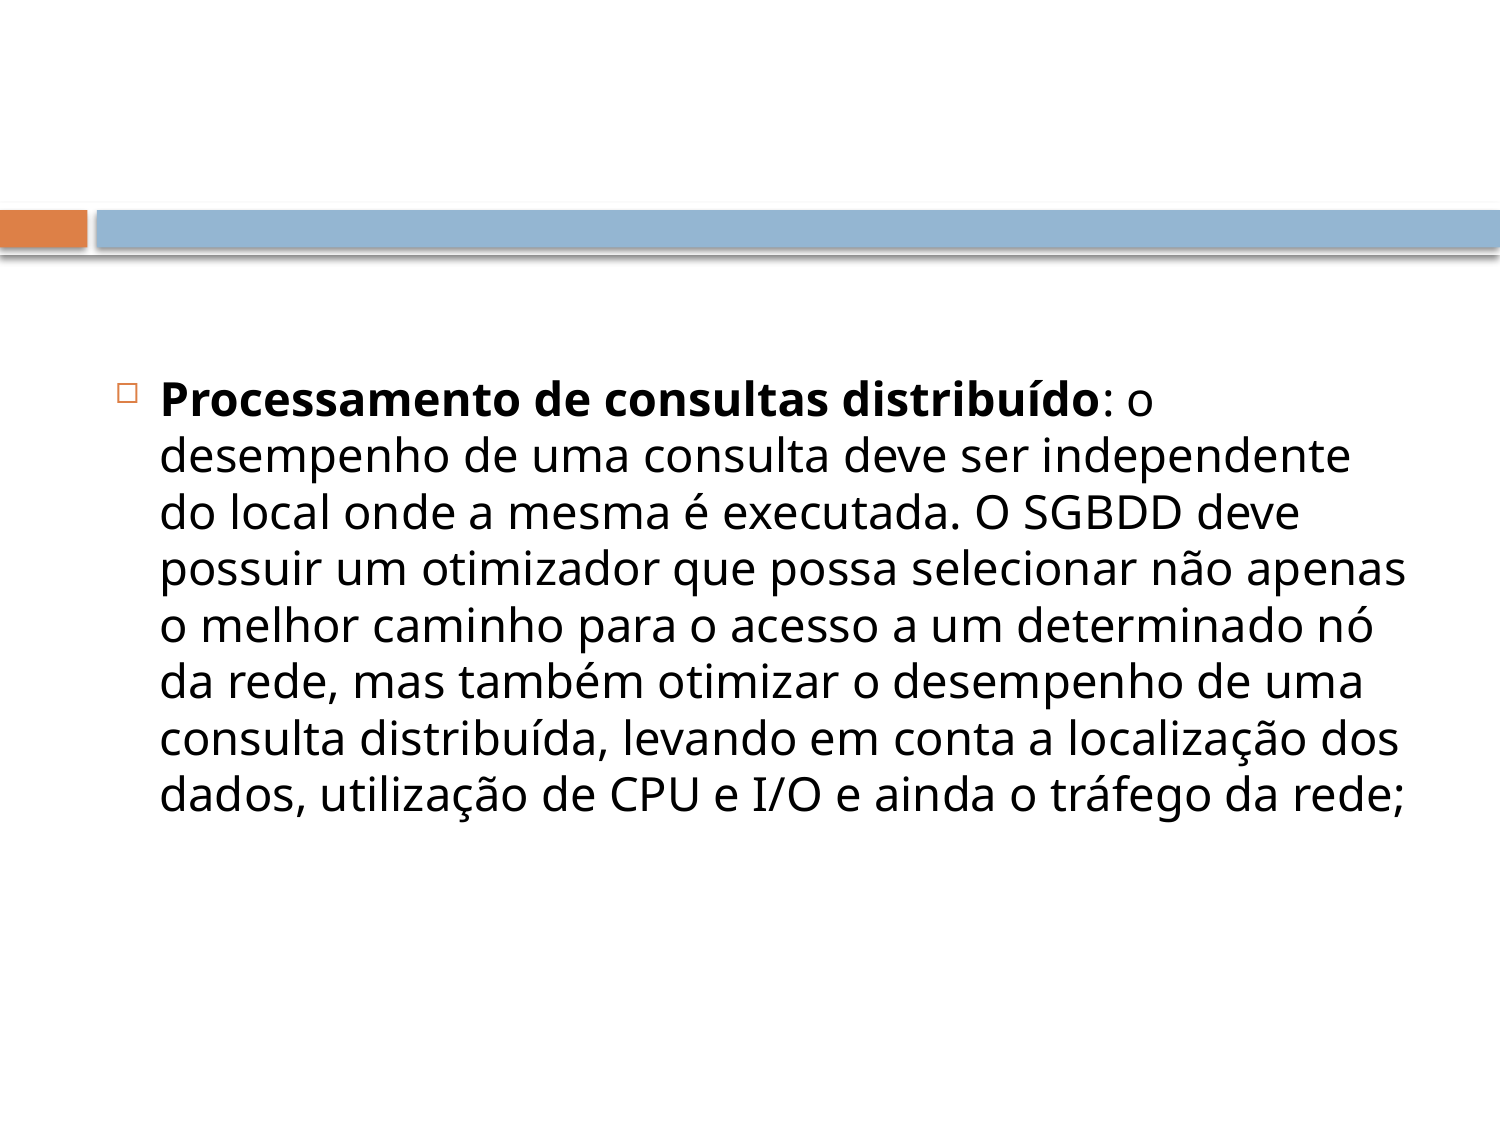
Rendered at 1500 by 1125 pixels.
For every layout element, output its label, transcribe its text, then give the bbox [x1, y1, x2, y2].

list Processamento de consultas distribuído: o desempenho de uma consulta deve ser independente do local onde a mesma é executada. O SGBDD deve possuir um otimizador que possa selecionar não apenas o melhor caminho para o acesso a um determinado nó da rede, mas também otimizar o desempenho de uma consulta distribuída, levando em conta a localização dos dados, utilização de CPU e I/O e ainda o tráfego da rede; [100, 361, 1438, 1000]
